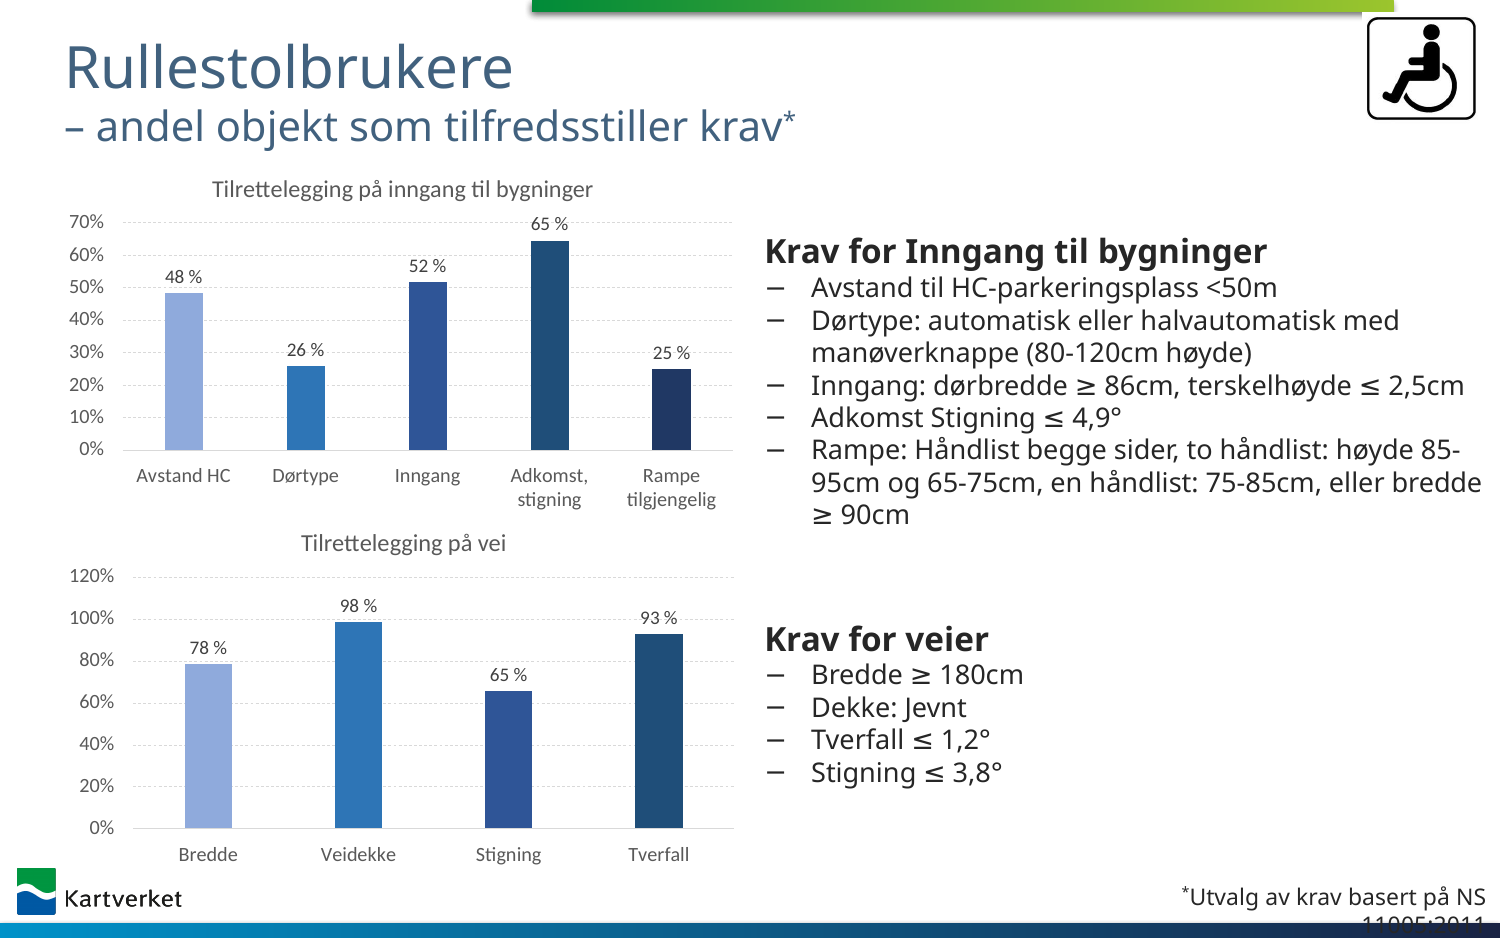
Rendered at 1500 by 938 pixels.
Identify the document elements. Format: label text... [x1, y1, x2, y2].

text_box Krav for veier Bredde ≥ 180cm Dekke: Jevnt Tverfall ≤ 1,2° Stigning ≤ 3,8° [749, 610, 1500, 795]
picture [1362, 12, 1481, 126]
picture [62, 166, 744, 519]
text_box *Utvalg av krav basert på NS 11005:2011 [1068, 873, 1500, 938]
text_box Krav for Inngang til bygninger Avstand til HC-parkeringsplass <50m Dørtype: automatisk eller halvautomatisk med manøverknappe (80-120cm høyde) Inngang: dørbredde ≥ 86cm, terskelhøyde ≤ 2,5cm Adkomst Stigning ≤ 4,9° Rampe: Håndlist begge sider, to håndlist: høyde 85-95cm og 65-75cm, en håndlist: 75-85cm, eller bredde ≥ 90cm [749, 223, 1500, 538]
picture [62, 520, 746, 874]
text_box Rullestolbrukere – andel objekt som tilfredsstiller krav* [49, 25, 1431, 158]
